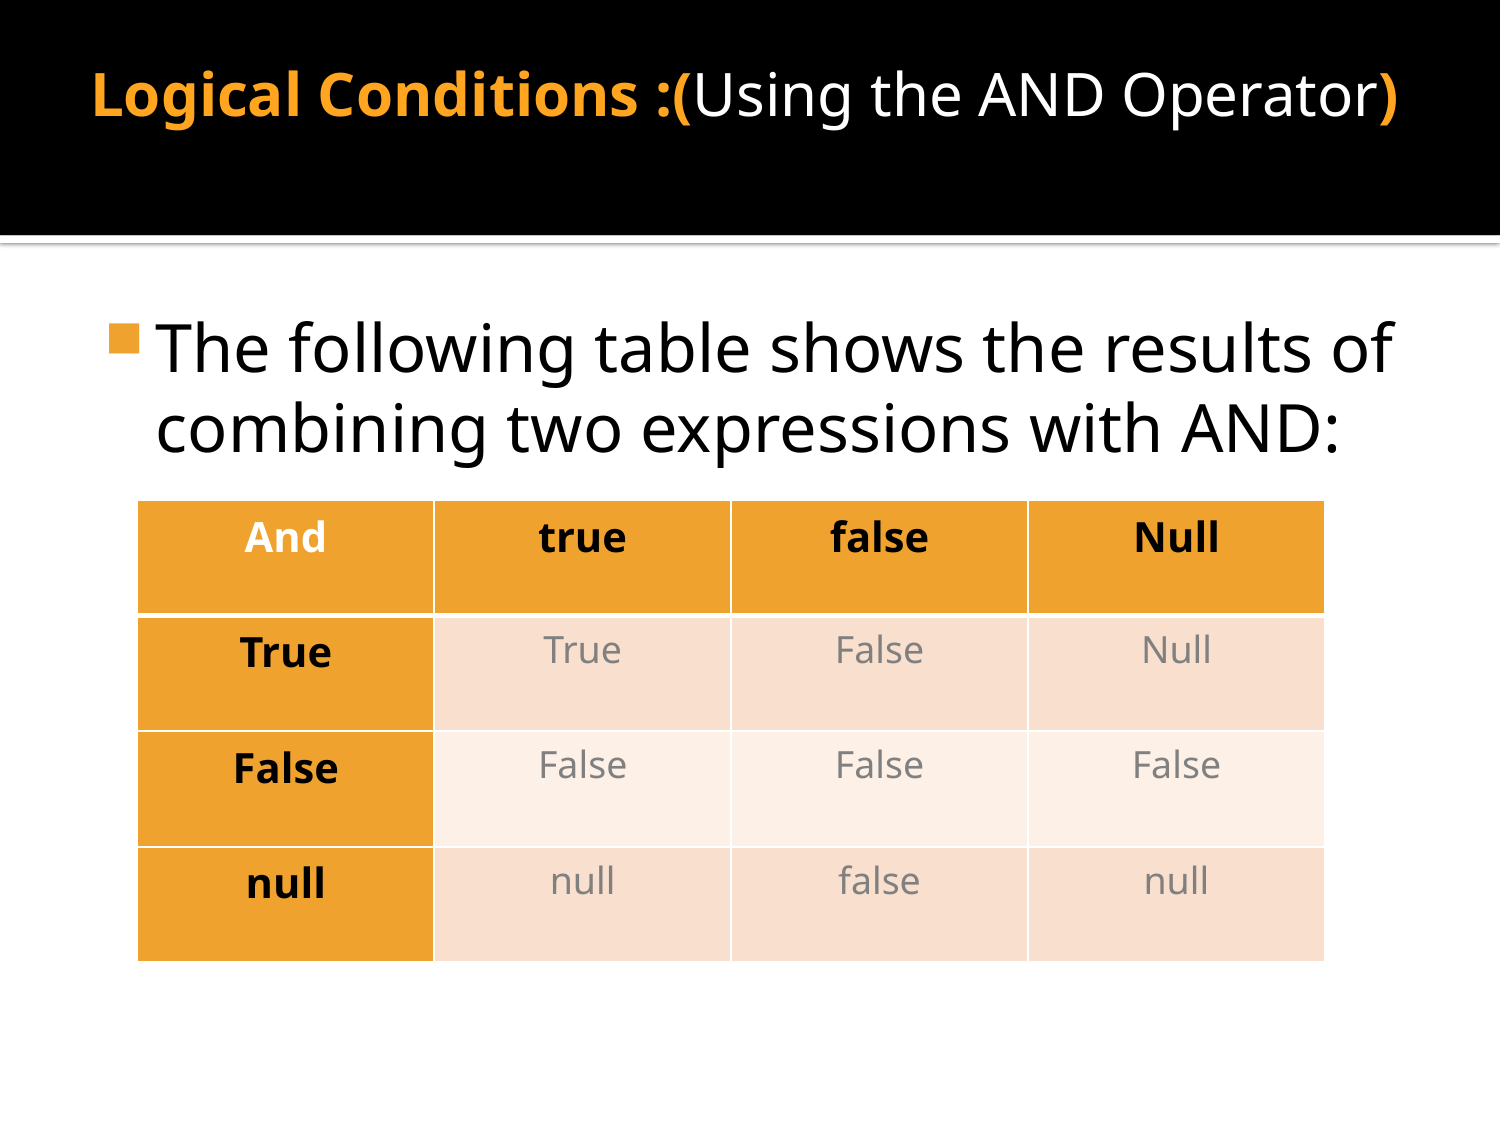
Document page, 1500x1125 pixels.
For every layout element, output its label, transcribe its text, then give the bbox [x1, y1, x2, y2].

table_cell Null [1029, 618, 1324, 730]
table_header false [732, 501, 1027, 613]
table_cell True [138, 618, 433, 730]
table_cell false [732, 848, 1027, 961]
table_header And [138, 501, 433, 613]
table_cell null [435, 848, 730, 961]
table_header Null [1029, 501, 1324, 613]
table_cell False [435, 732, 730, 846]
table_cell False [1029, 732, 1324, 846]
table_cell null [138, 848, 433, 961]
title Logical Conditions :(Using the AND Operator) [75, 25, 1425, 231]
table_cell False [732, 732, 1027, 846]
table_cell False [138, 732, 433, 846]
list The following table shows the results of combining two expressions with AND: [74, 290, 1426, 1051]
table_cell null [1029, 848, 1324, 961]
table_header true [435, 501, 730, 613]
table_cell True [435, 618, 730, 730]
table_cell False [732, 618, 1027, 730]
